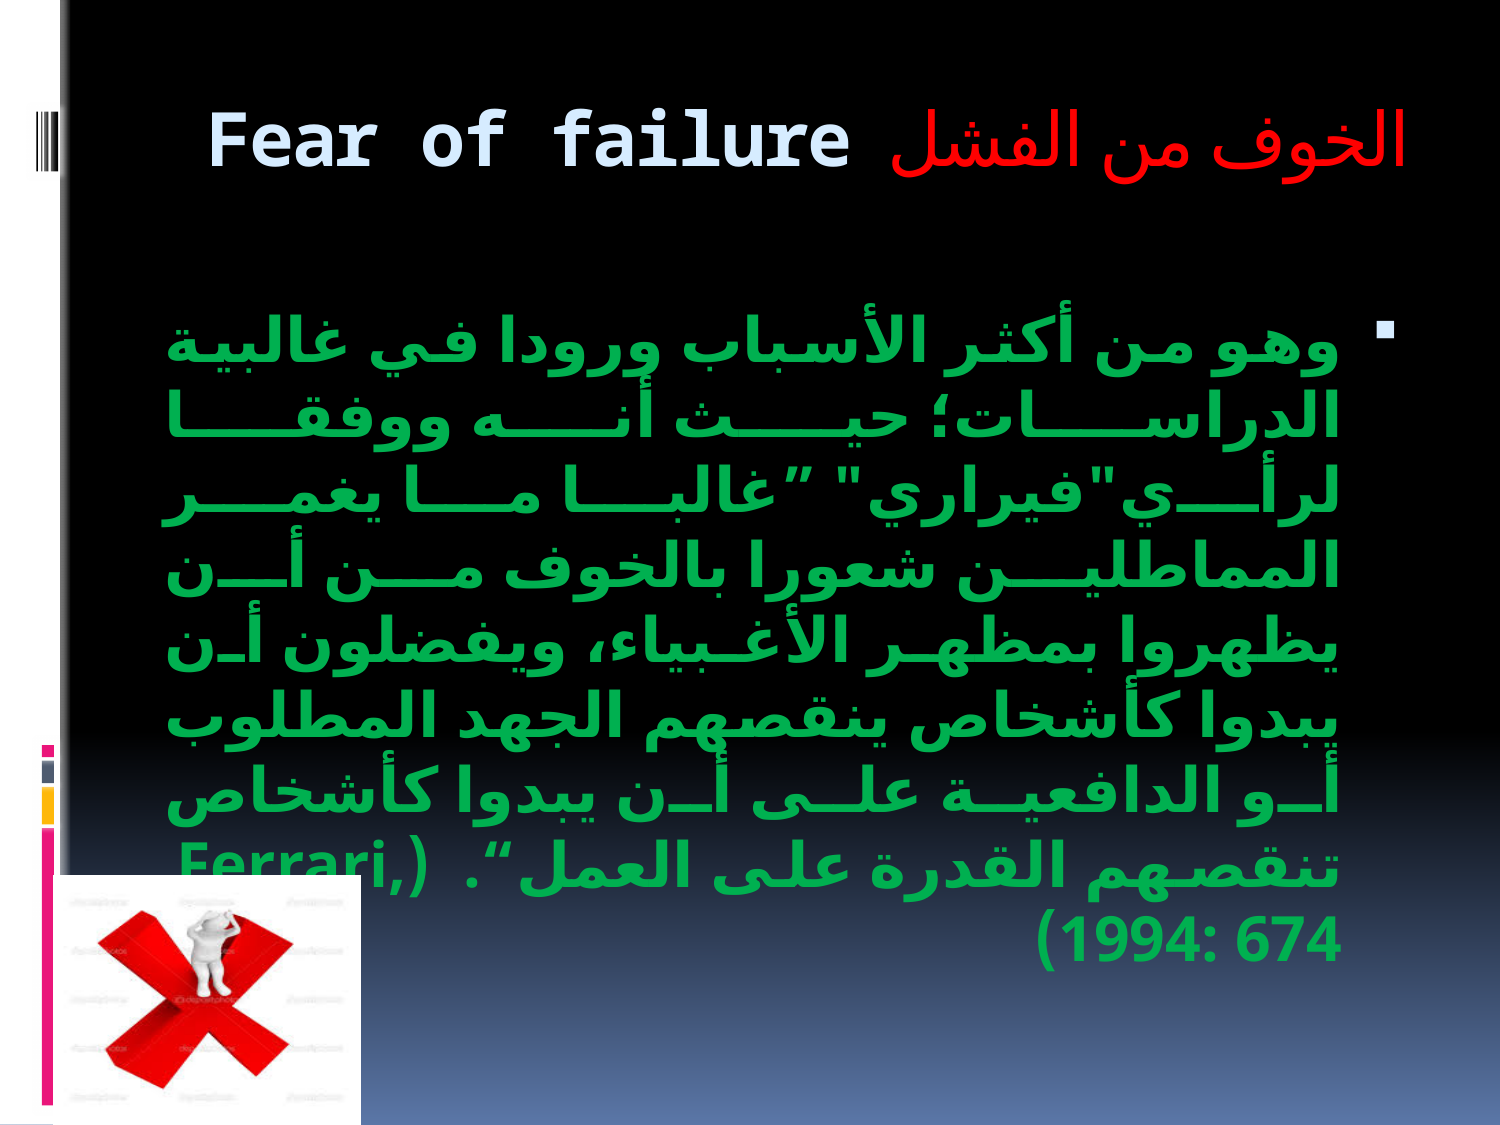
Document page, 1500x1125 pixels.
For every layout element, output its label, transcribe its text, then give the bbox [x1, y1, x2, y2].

title الخوف من الفشل Fear of failure [150, 83, 1425, 234]
picture [52, 874, 361, 1125]
list وهو من أكثر الأسباب ورودا في غالبية الدراسات؛ حيث أنه ووفقا لرأي"فيراري" ”غالبا ما يغمر المماطلين شعورا بالخوف من أن يظهروا بمظهر الأغبياء، ويفضلون أن يبدوا كأشخاص ينقصهم الجهد المطلوب أو الدافعية على أن يبدوا كأشخاص تنقصهم القدرة على العمل“. (Ferrari, 1994: 674) [150, 292, 1425, 1043]
